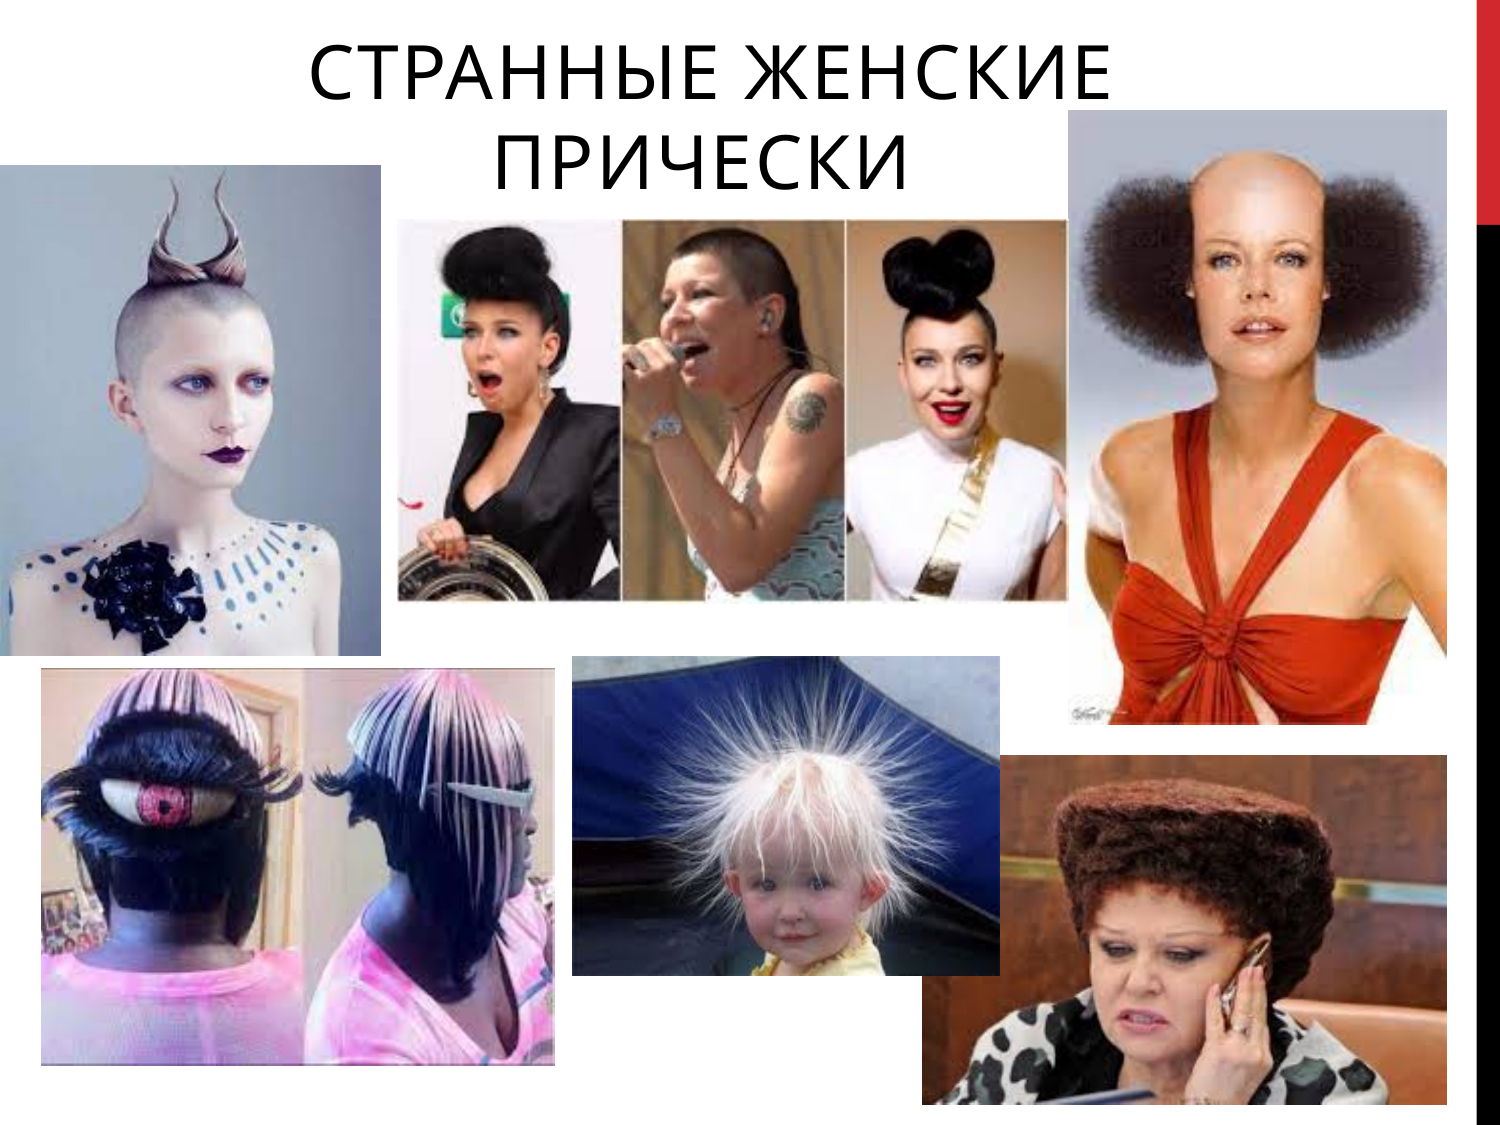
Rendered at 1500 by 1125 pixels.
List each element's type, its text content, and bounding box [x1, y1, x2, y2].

picture [397, 110, 1448, 726]
picture [40, 668, 556, 1066]
picture [572, 656, 1448, 1106]
picture [0, 165, 381, 656]
list Странные женские прически [75, 37, 1350, 213]
